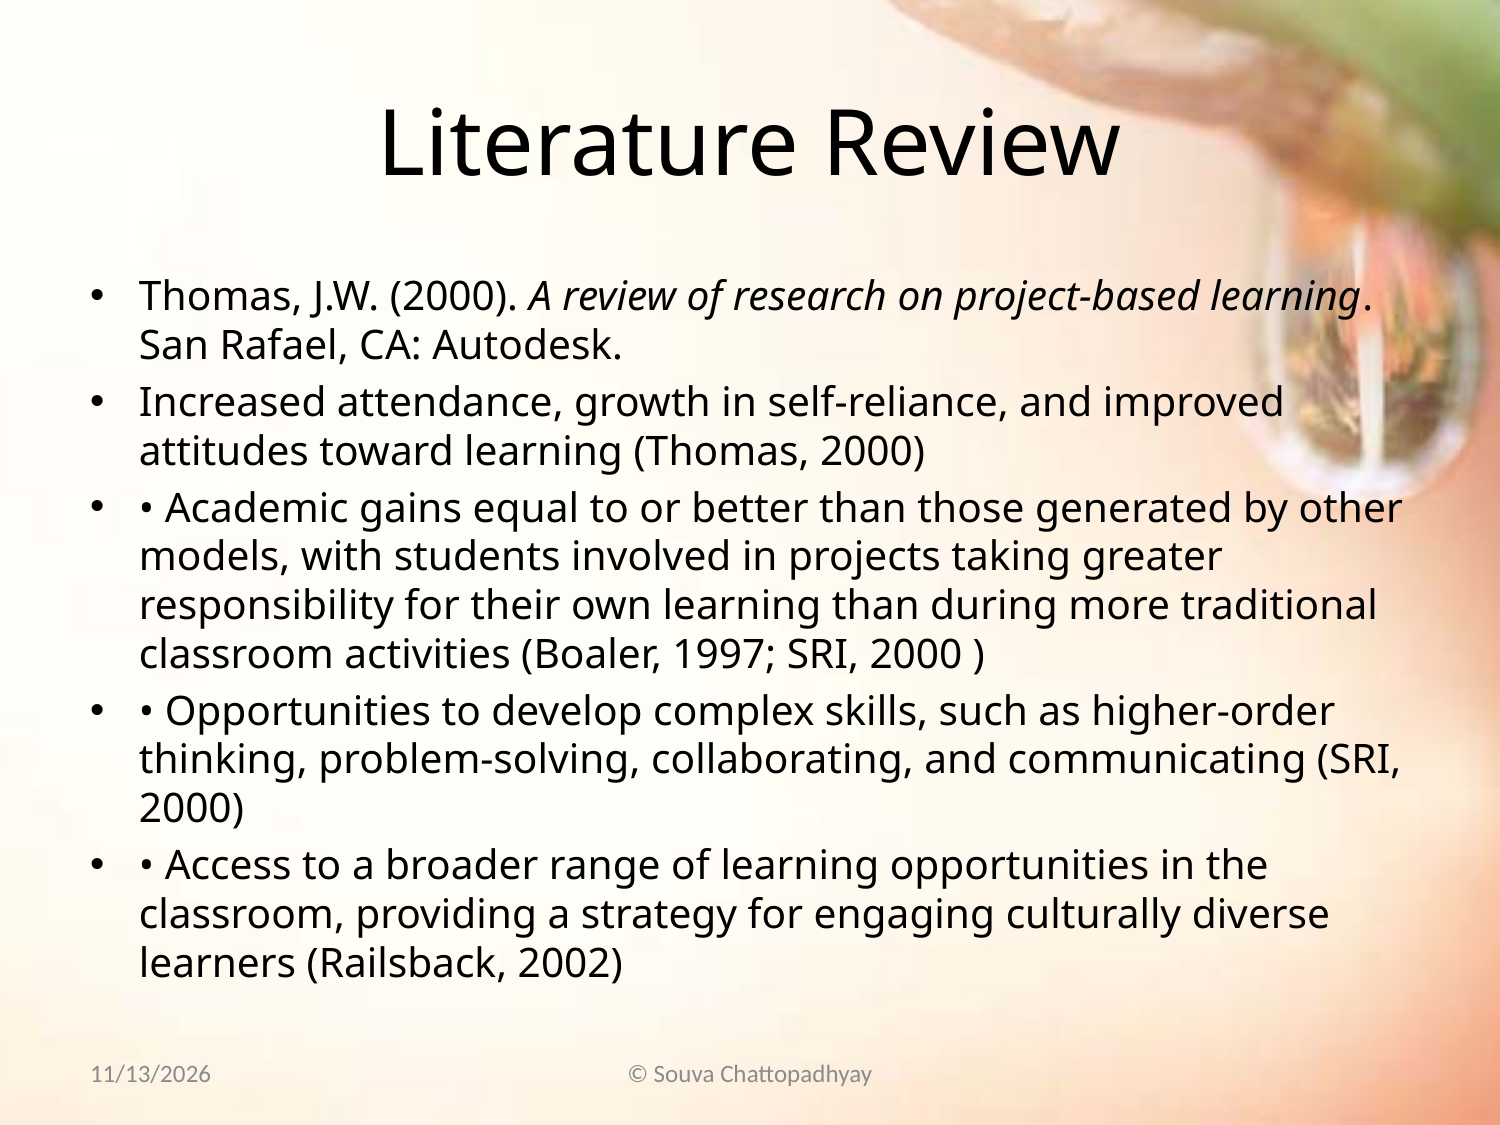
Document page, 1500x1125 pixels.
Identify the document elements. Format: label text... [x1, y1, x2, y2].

list Thomas, J.W. (2000). A review of research on project-based learning. San Rafael, CA: Autodesk. Increased attendance, growth in self-reliance, and improved attitudes toward learning (Thomas, 2000) • Academic gains equal to or better than those generated by other models, with students involved in projects taking greater responsibility for their own learning than during more traditional classroom activities (Boaler, 1997; SRI, 2000 ) • Opportunities to develop complex skills, such as higher-order thinking, problem-solving, collaborating, and communicating (SRI, 2000) • Access to a broader range of learning opportunities in the classroom, providing a strategy for engaging culturally diverse learners (Railsback, 2002) [75, 262, 1425, 1005]
title Literature Review [75, 45, 1425, 233]
picture [0, 0, 1500, 1125]
footer © Souva Chattopadhyay [512, 1042, 988, 1103]
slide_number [75, 1042, 425, 1103]
